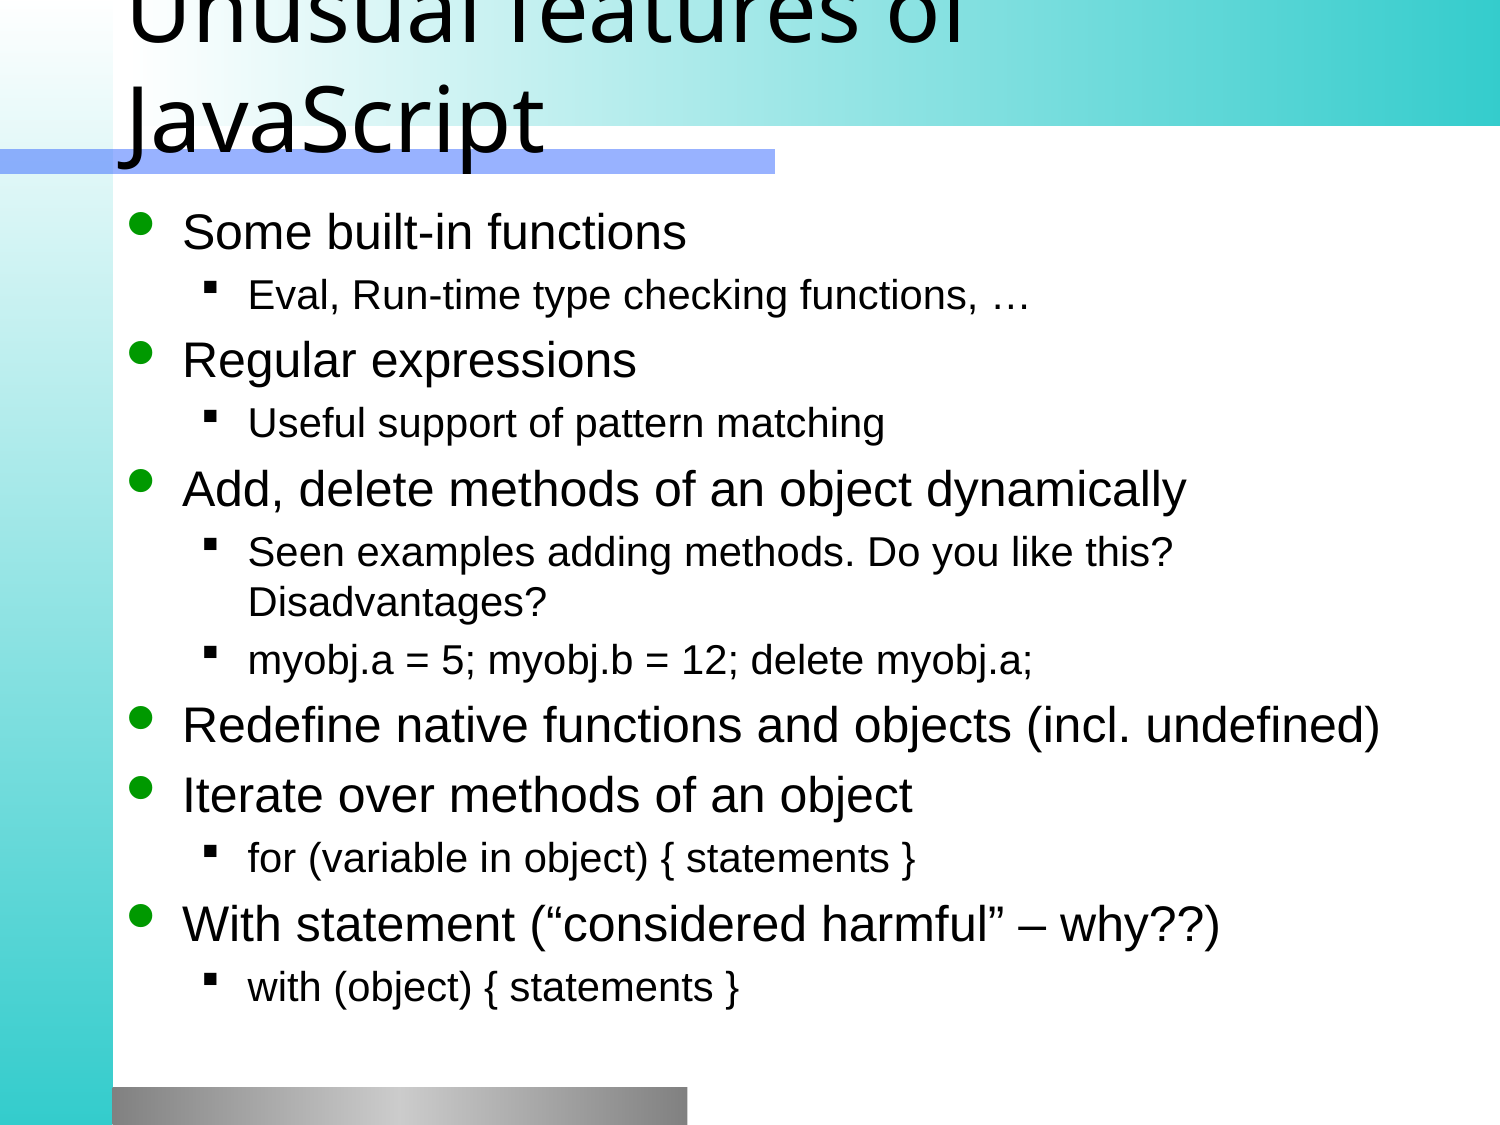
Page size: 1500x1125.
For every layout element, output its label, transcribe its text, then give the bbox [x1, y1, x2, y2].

title Unusual features of JavaScript [110, 0, 1424, 126]
list Some built-in functions Eval, Run-time type checking functions, … Regular expressions Useful support of pattern matching Add, delete methods of an object dynamically Seen examples adding methods. Do you like this? Disadvantages? myobj.a = 5; myobj.b = 12; delete myobj.a; Redefine native functions and objects (incl. undefined) Iterate over methods of an object for (variable in object) { statements } With statement (“considered harmful” – why??) with (object) { statements } [110, 191, 1500, 1063]
